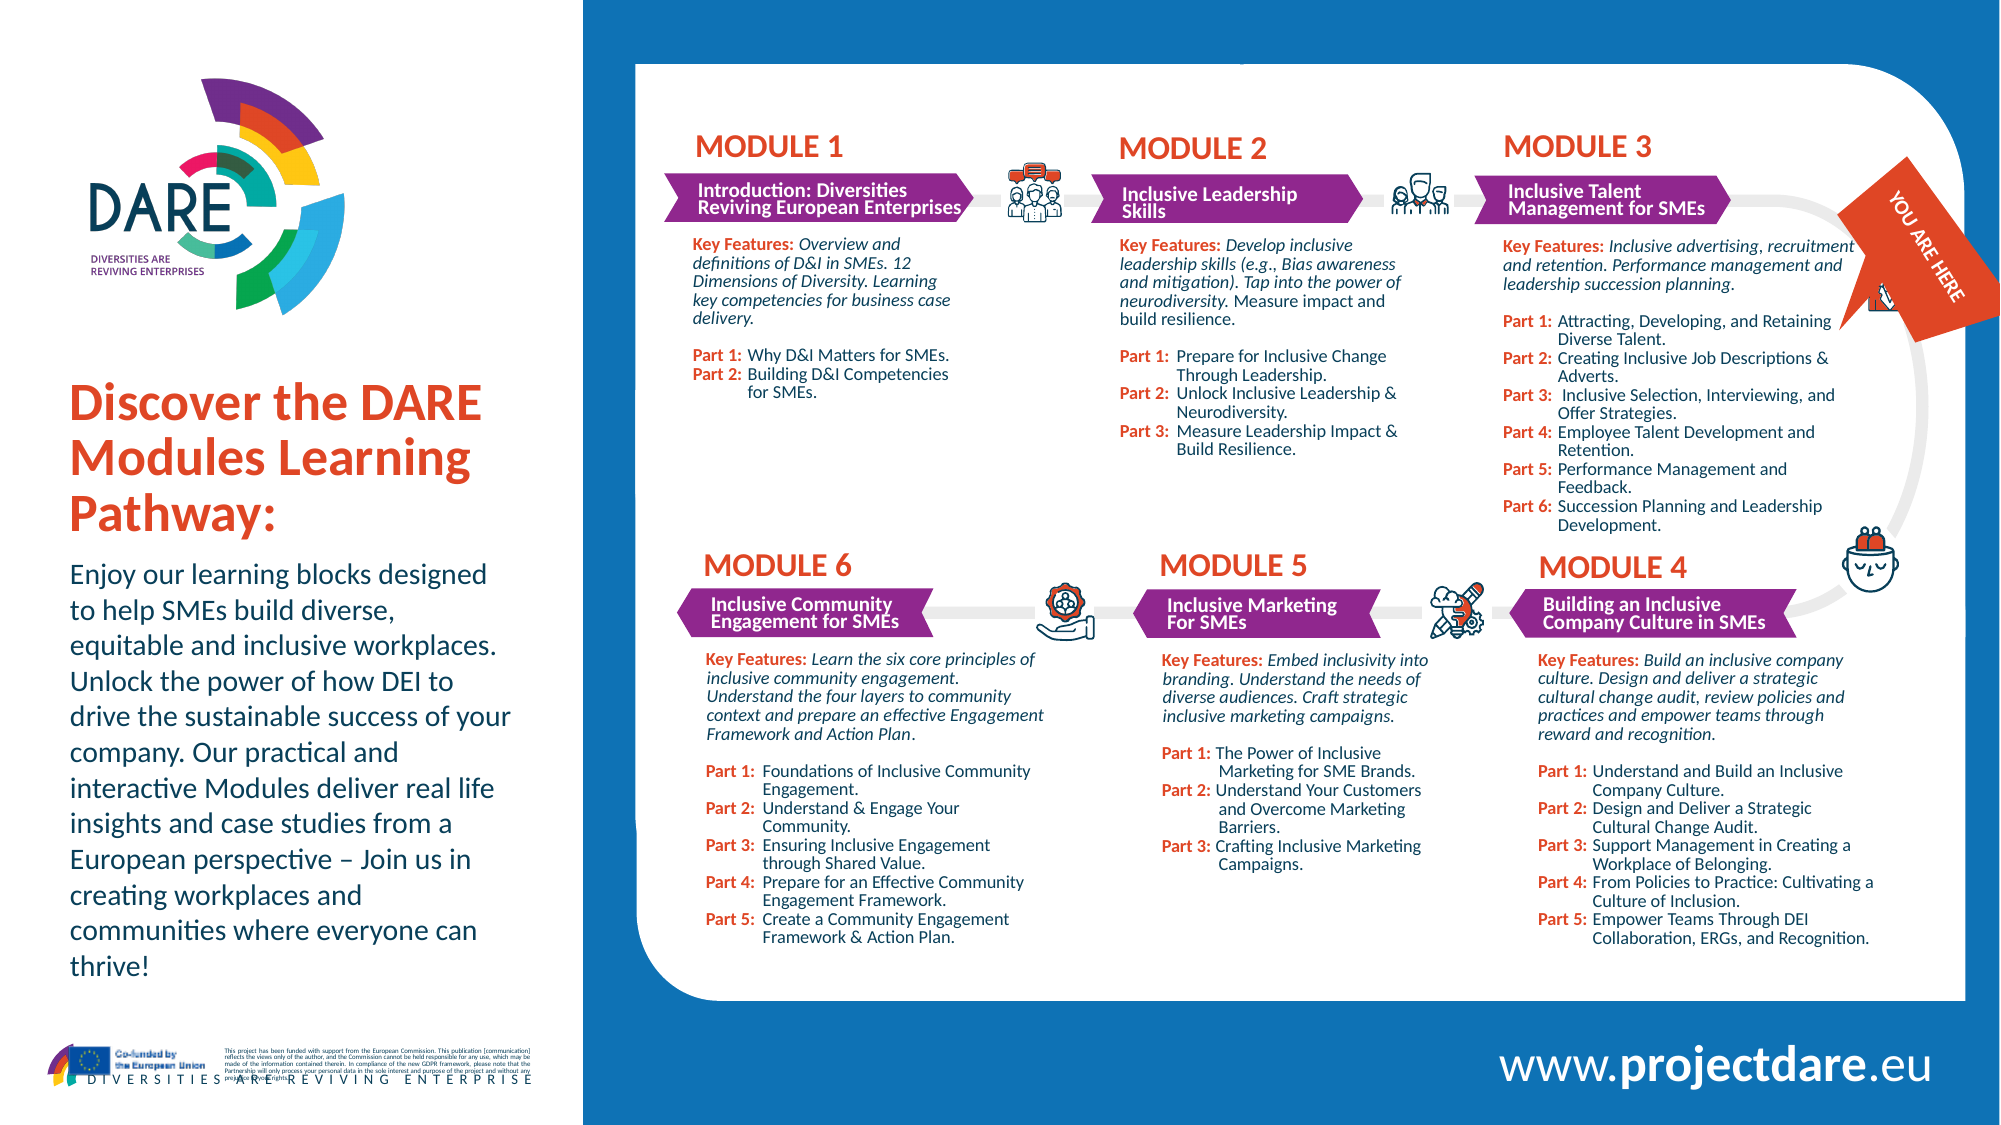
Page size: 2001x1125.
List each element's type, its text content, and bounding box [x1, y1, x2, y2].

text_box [635, 64, 1966, 1001]
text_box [676, 535, 1065, 1000]
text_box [1474, 117, 1879, 568]
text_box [67, 1040, 547, 1088]
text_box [1091, 118, 1422, 491]
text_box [1509, 568, 1890, 982]
text_box www.projectdare.eu [1465, 1022, 1948, 1099]
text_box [1036, 582, 1095, 642]
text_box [1430, 582, 1484, 640]
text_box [1007, 162, 1062, 223]
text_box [1132, 535, 1453, 925]
text_box [582, 0, 2000, 1125]
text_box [1391, 172, 1449, 215]
picture [0, 40, 430, 365]
text_box Discover the DARE Modules Learning Pathway: Enjoy our learning blocks designed to help SMEs build diverse, equitable and inclusive workplaces. Unlock the power of how DEI to drive the sustainable success of your company. Our practical and interactive Modules deliver real life insights and case studies from a European perspective – Join us in creating workplaces and communities where everyone can thrive! [55, 368, 528, 1055]
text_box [664, 116, 979, 433]
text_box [1803, 192, 1996, 356]
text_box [1841, 526, 1900, 593]
